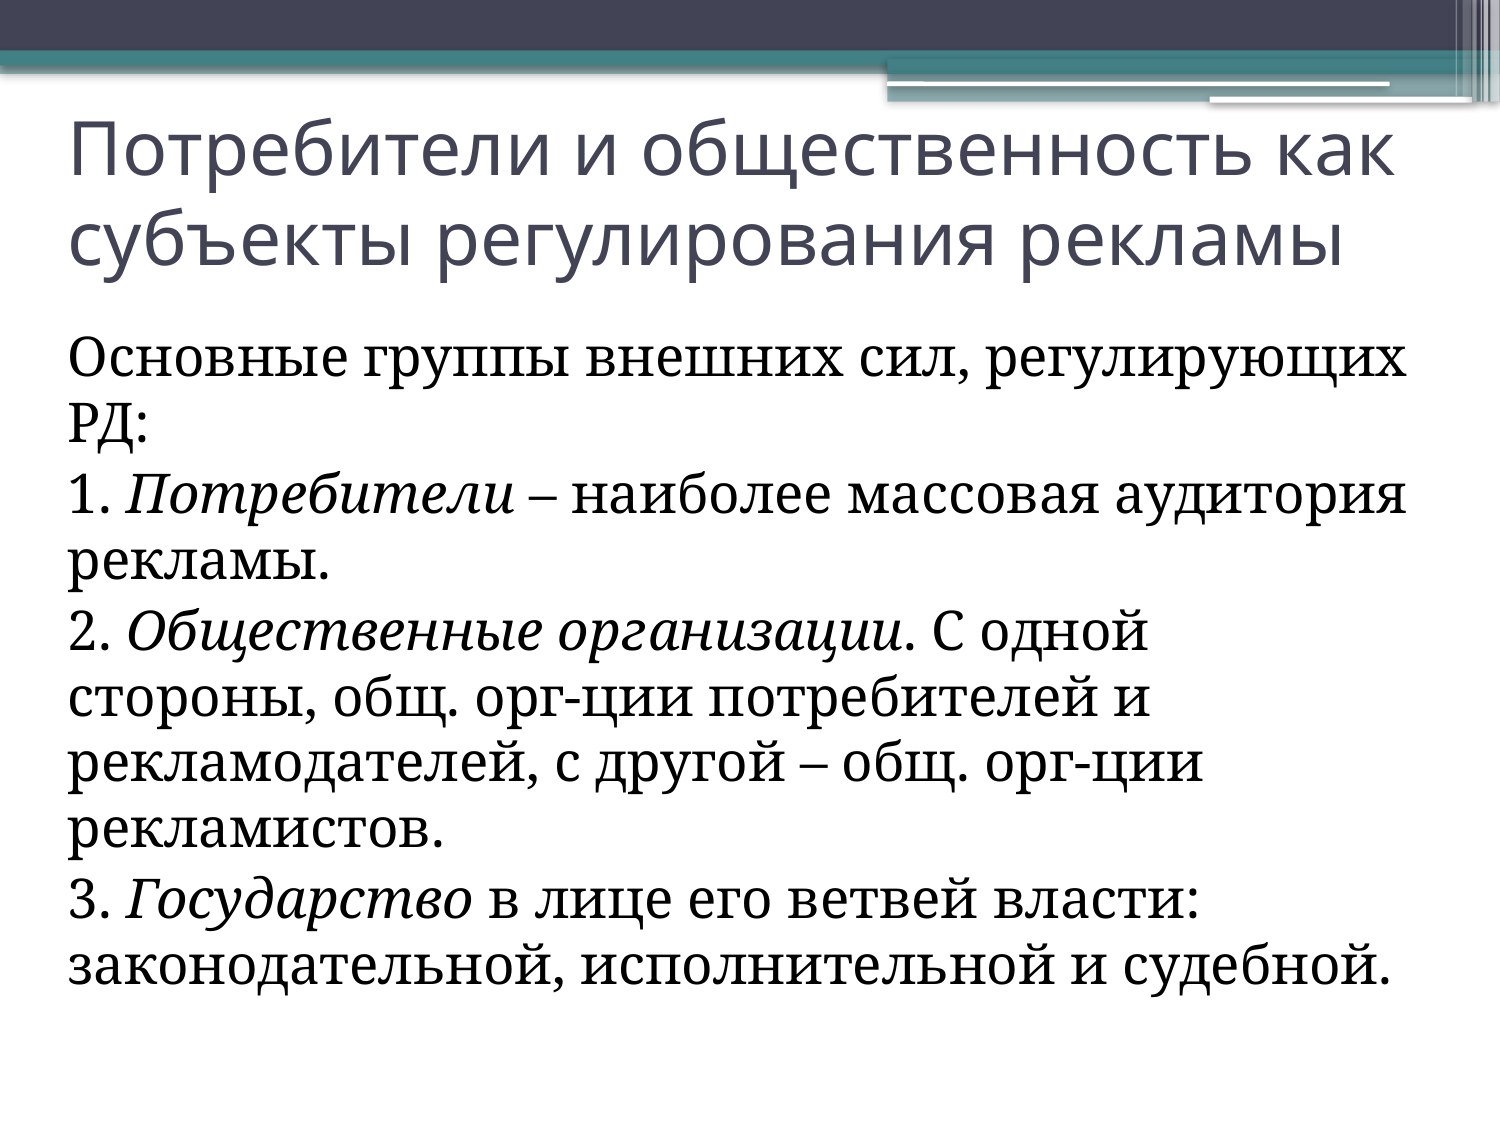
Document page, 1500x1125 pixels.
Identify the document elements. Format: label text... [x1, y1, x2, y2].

list Основные группы внешних сил, регулирующих РД: 1. Потребители – наиболее массовая аудитория рекламы. 2. Общественные организации. С одной стороны, общ. орг-ции потребителей и рекламодателей, с другой – общ. орг-ции рекламистов. 3. Государство в лице его ветвей власти: законодательной, исполнительной и судебной. [53, 314, 1425, 1059]
title Потребители и общественность как субъекты регулирования рекламы [53, 66, 1425, 314]
